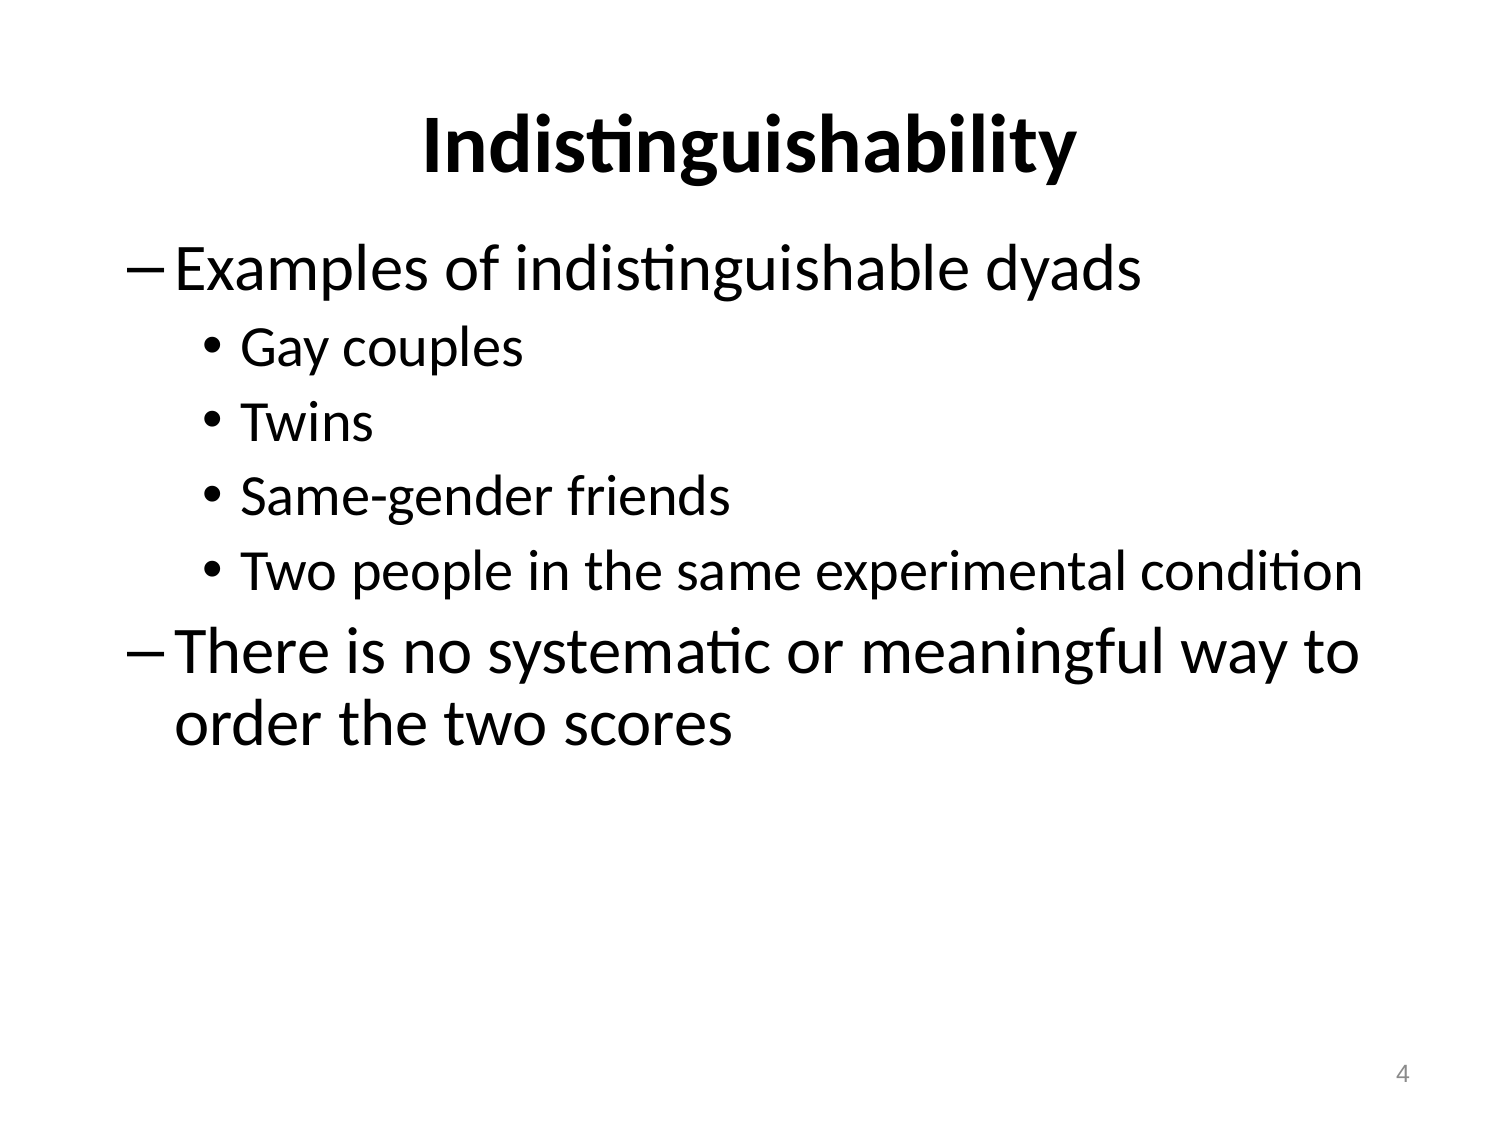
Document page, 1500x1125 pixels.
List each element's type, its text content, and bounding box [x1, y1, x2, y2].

title Indistinguishability [0, 45, 1500, 233]
slide_number 4 [1074, 1042, 1425, 1103]
list Examples of indistinguishable dyads Gay couples Twins Same-gender friends Two people in the same experimental condition There is no systematic or meaningful way to order the two scores [37, 224, 1468, 1125]
